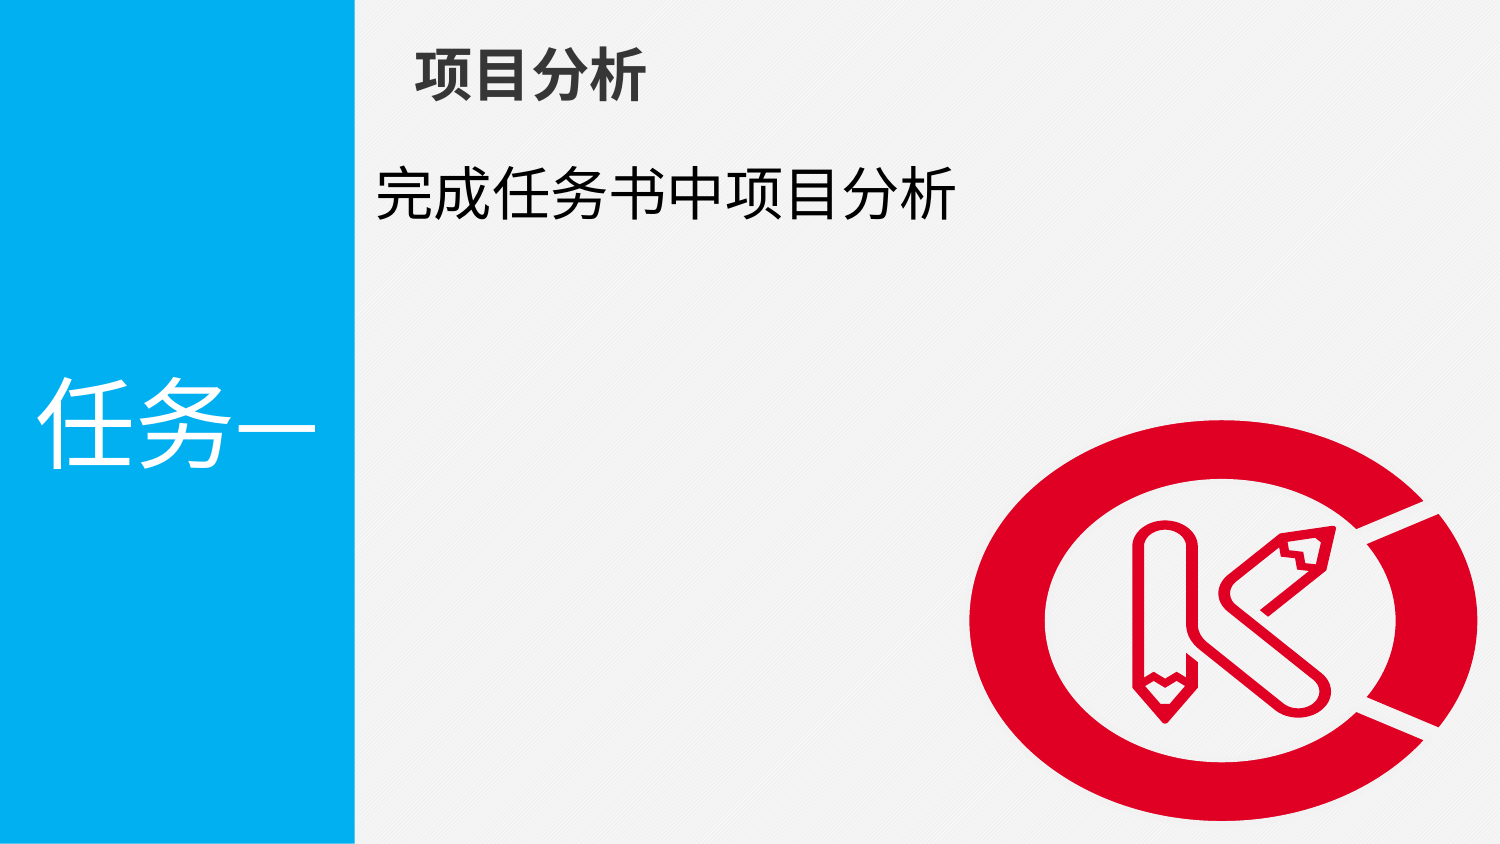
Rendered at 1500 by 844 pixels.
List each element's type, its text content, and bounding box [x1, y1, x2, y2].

text_box 项目分析 [414, 38, 649, 109]
text_box 任务一 [0, 0, 357, 844]
text_box 完成任务书中项目分析 [360, 150, 1094, 235]
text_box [965, 416, 1478, 825]
